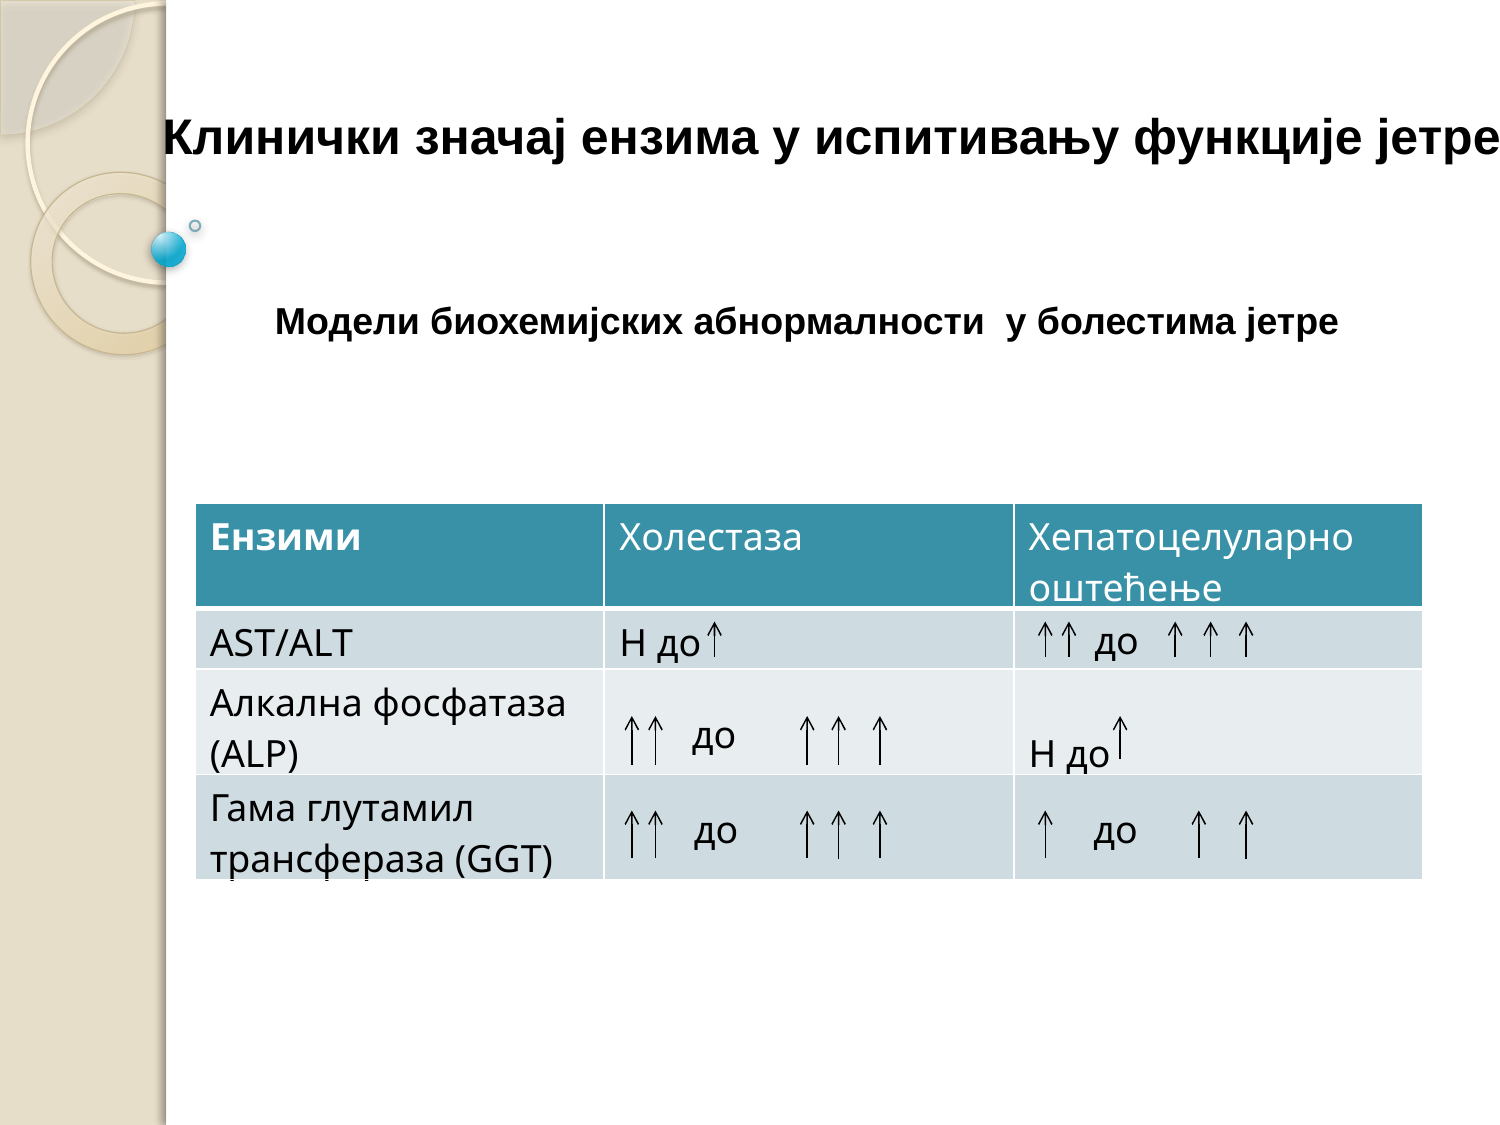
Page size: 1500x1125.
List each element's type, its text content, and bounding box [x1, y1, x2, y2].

text_box до [679, 798, 756, 859]
text_box до [677, 704, 761, 764]
table_cell Н до [605, 611, 1013, 668]
table_cell AST/ALT [196, 611, 603, 668]
table_cell Гама глутамил трансфераза (GGT) [196, 775, 603, 879]
text_box до [1078, 798, 1153, 859]
table_header Ензими [196, 504, 603, 606]
table_cell [1154, 611, 1422, 668]
table_cell Н до [1015, 670, 1422, 774]
text_box до [1079, 609, 1154, 670]
text_box Клинички значај ензима у испитивању функције јетре [147, 96, 1500, 232]
text_box Модели биохемијских абнормалности у болестима јетре [259, 289, 1355, 349]
table_cell Алкална фосфатаза (АLP) [196, 670, 603, 774]
table_cell [605, 670, 1013, 774]
table_header Хепатоцелуларно оштећење [1015, 504, 1422, 606]
table_cell [1015, 611, 1079, 668]
table_cell [605, 775, 1013, 879]
table_header Холестаза [605, 504, 1013, 606]
table_cell [1015, 775, 1422, 879]
